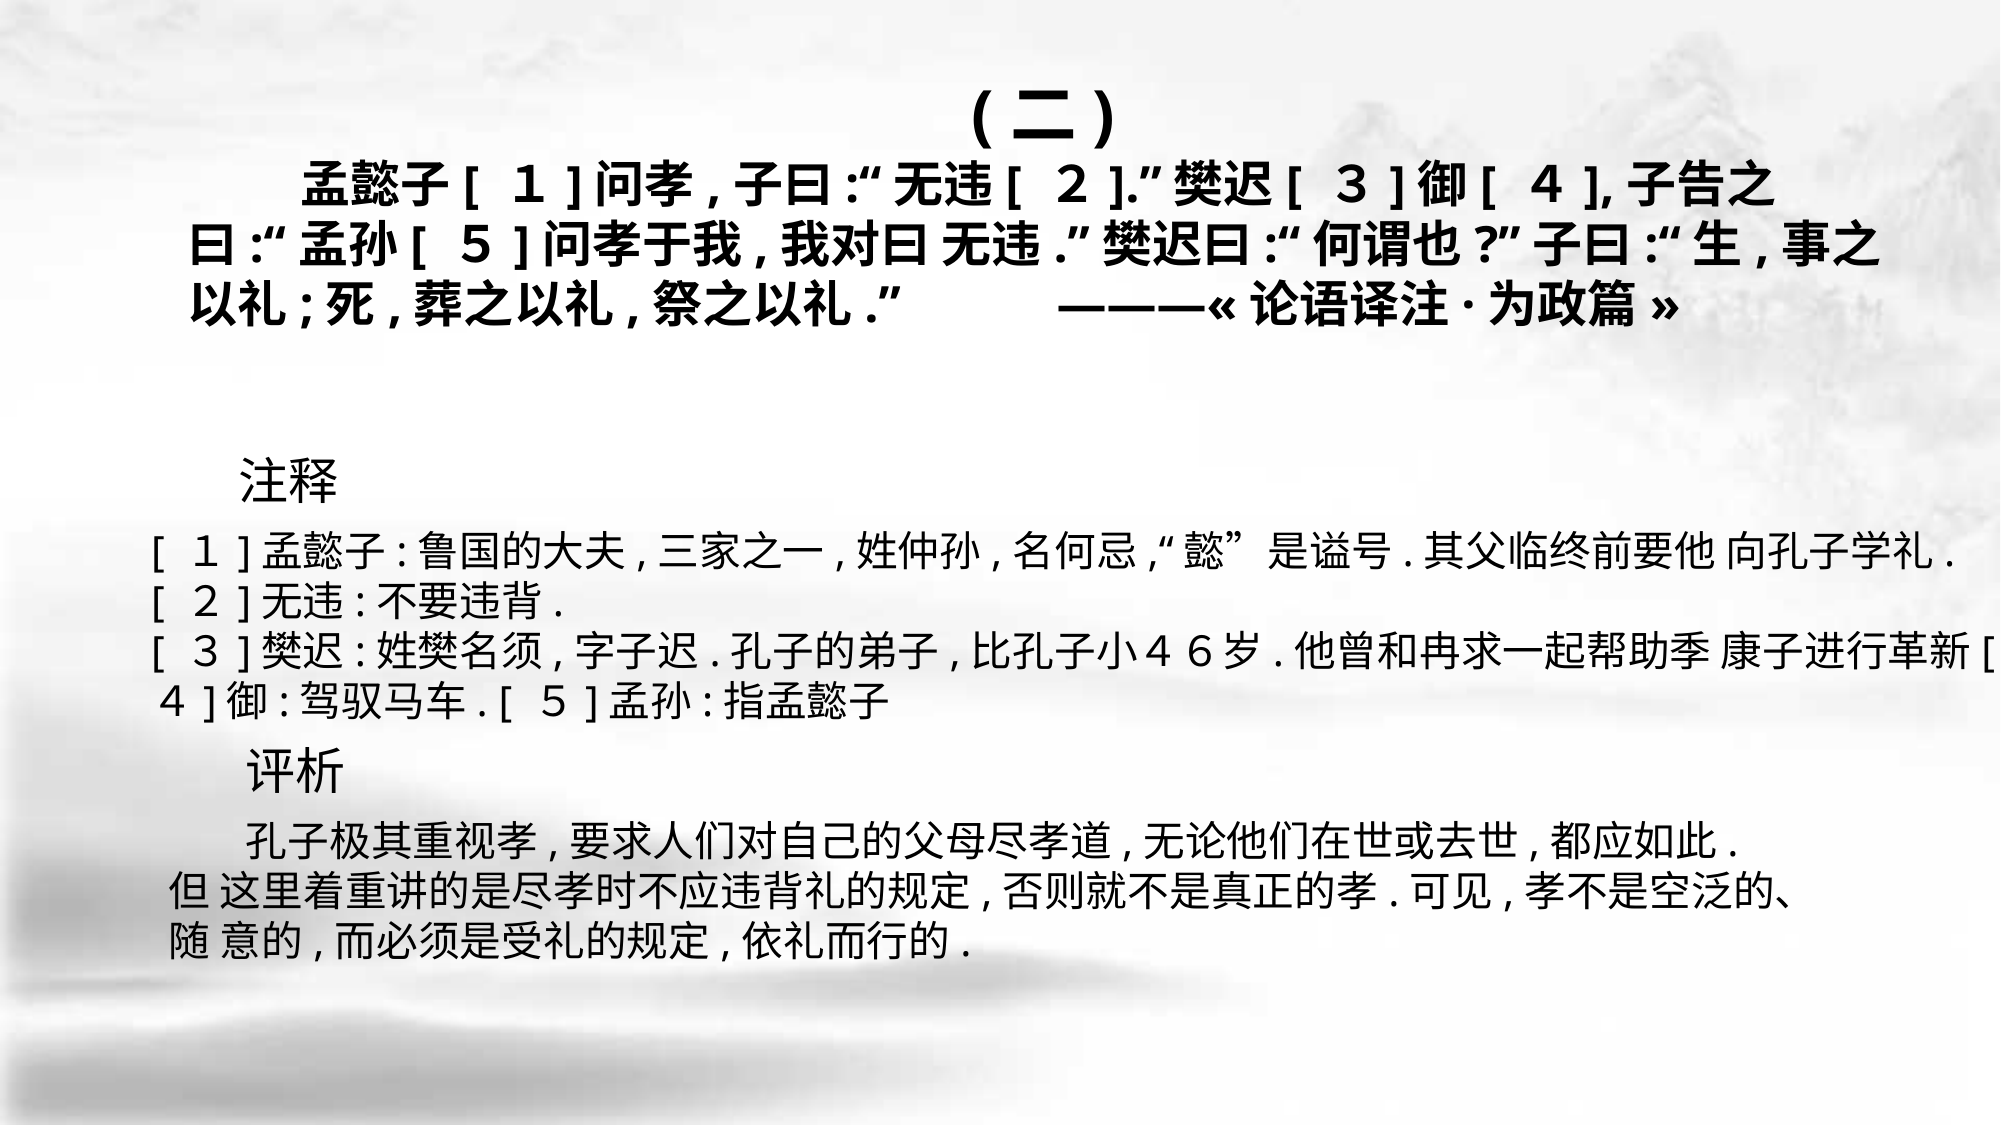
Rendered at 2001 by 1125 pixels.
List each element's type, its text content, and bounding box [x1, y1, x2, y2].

text_box (二) 孟懿子[ １]问孝,子曰:“无违[ ２].”樊迟[ ３]御[ ４],子告之曰:“孟孙[ ５]问孝于我,我对曰 无违.”樊迟曰:“何谓也?”子曰:“生,事之以礼;死,葬之以礼,祭之以礼.” ———«论语译注·为政篇» [172, 64, 1915, 400]
picture [0, 0, 2001, 1125]
text_box 孔子极其重视孝,要求人们对自己的父母尽孝道,无论他们在世或去世,都应如此.但 这里着重讲的是尽孝时不应违背礼的规定,否则就不是真正的孝.可见,孝不是空泛的、随 意的,而必须是受礼的规定,依礼而行的. [154, 807, 1794, 973]
text_box 注释 [224, 442, 354, 518]
text_box [ １]孟懿子:鲁国的大夫,三家之一,姓仲孙,名何忌,“懿”是谥号.其父临终前要他 向孔子学礼. [ ２]无违:不要违背. [ ３]樊迟:姓樊名须,字子迟.孔子的弟子,比孔子小４６岁.他曾和冉求一起帮助季 康子进行革新[ ４]御:驾驭马车. [ ５]孟孙:指孟懿子 [136, 517, 2000, 733]
text_box 评析 [230, 732, 372, 807]
